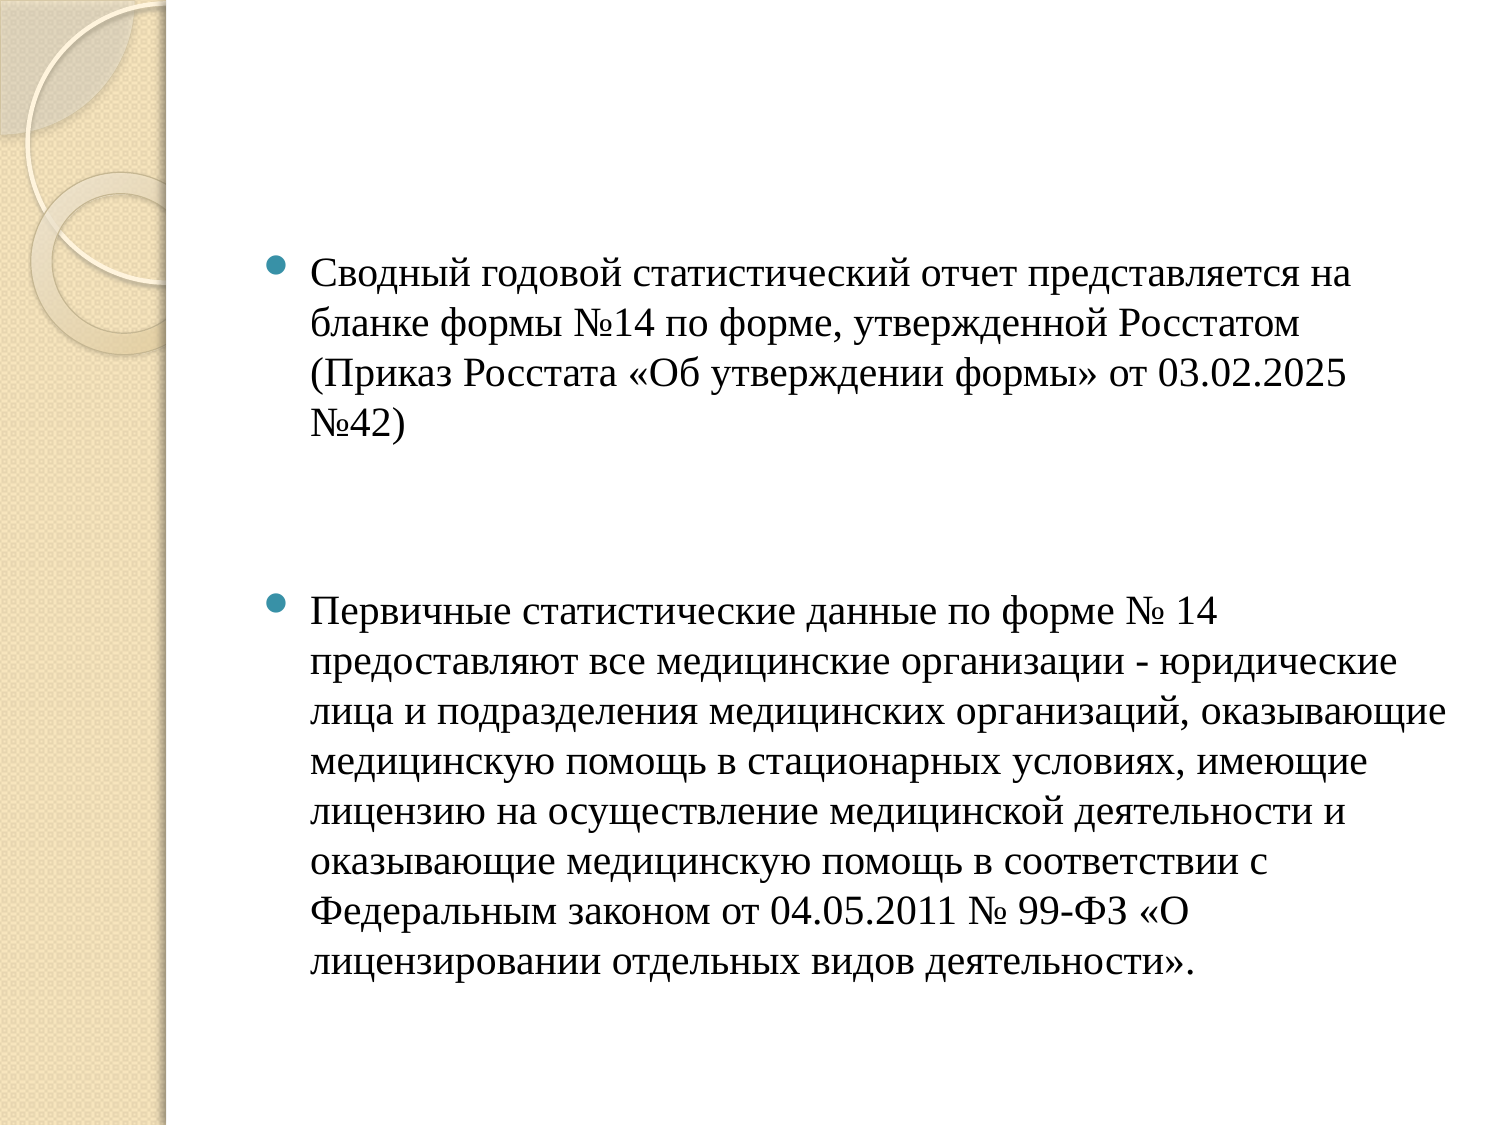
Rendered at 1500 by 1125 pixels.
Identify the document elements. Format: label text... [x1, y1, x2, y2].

list Сводный годовой статистический отчет представляется на бланке формы №14 по форме, утвержденной Росстатом (Приказ Росстата «Об утверждении формы» от 03.02.2025 №42) Первичные статистические данные по форме № 14 предоставляют все медицинские организации - юридические лица и подразделения медицинских организаций, оказывающие медицинскую помощь в стационарных условиях, имеющие лицензию на осуществление медицинской деятельности и оказывающие медицинскую помощь в соответствии с Федеральным законом от 04.05.2011 № 99-ФЗ «О лицензировании отдельных видов деятельности». [235, 237, 1466, 1025]
